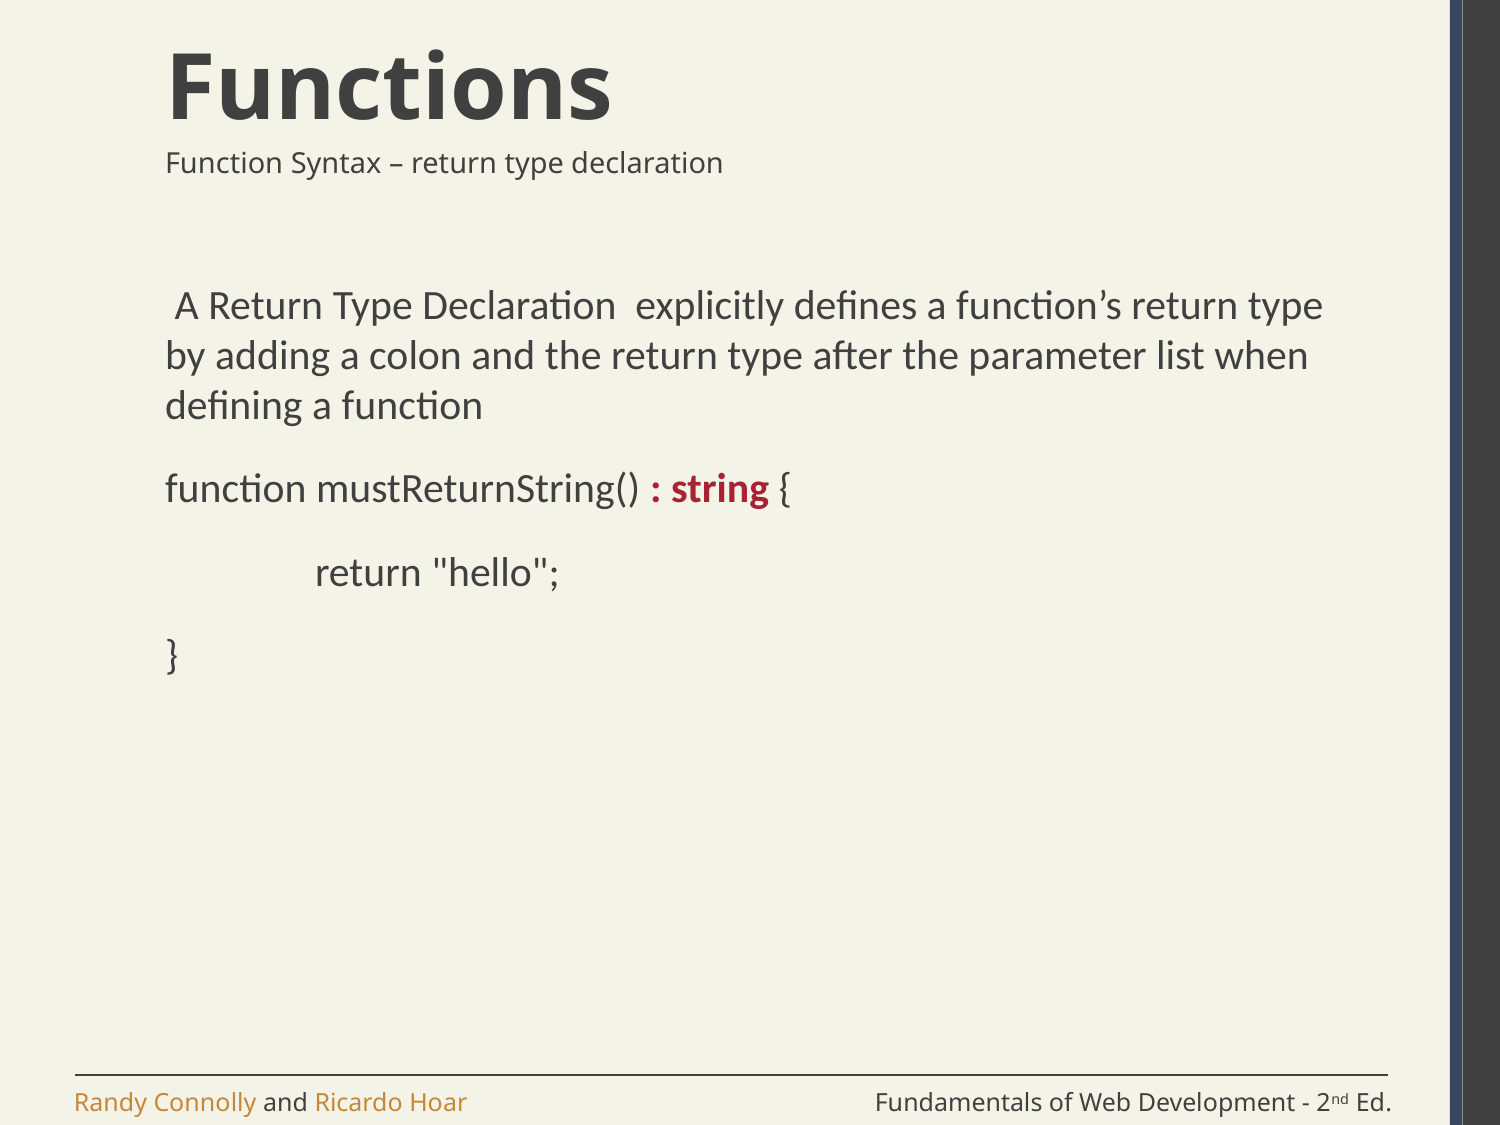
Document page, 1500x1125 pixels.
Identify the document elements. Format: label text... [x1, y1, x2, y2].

list A Return Type Declaration explicitly defines a function’s return type by adding a colon and the return type after the parameter list when defining a function function mustReturnString() : string { return "hello"; } [150, 270, 1376, 1013]
title Functions [150, 20, 1425, 188]
list Function Syntax – return type declaration [150, 137, 1200, 188]
